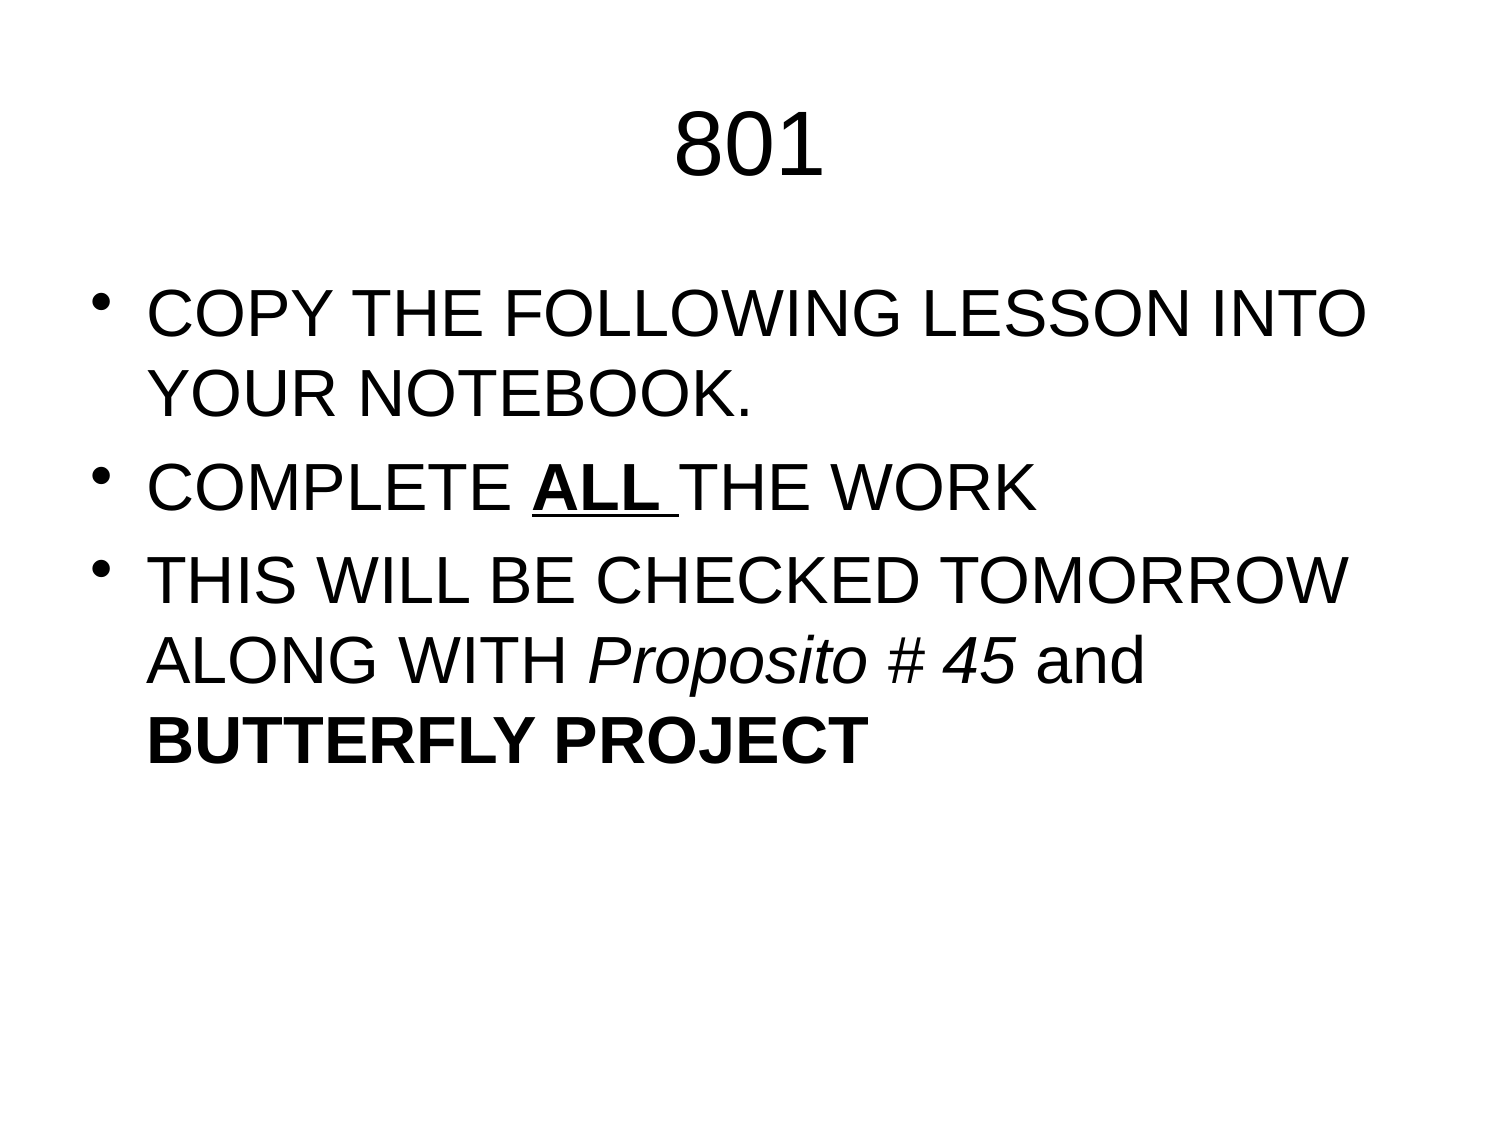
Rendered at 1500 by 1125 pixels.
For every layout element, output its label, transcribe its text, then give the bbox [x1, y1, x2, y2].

title 801 [75, 45, 1425, 233]
list COPY THE FOLLOWING LESSON INTO YOUR NOTEBOOK. COMPLETE ALL THE WORK THIS WILL BE CHECKED TOMORROW ALONG WITH Proposito # 45 and BUTTERFLY PROJECT [75, 262, 1425, 1005]
